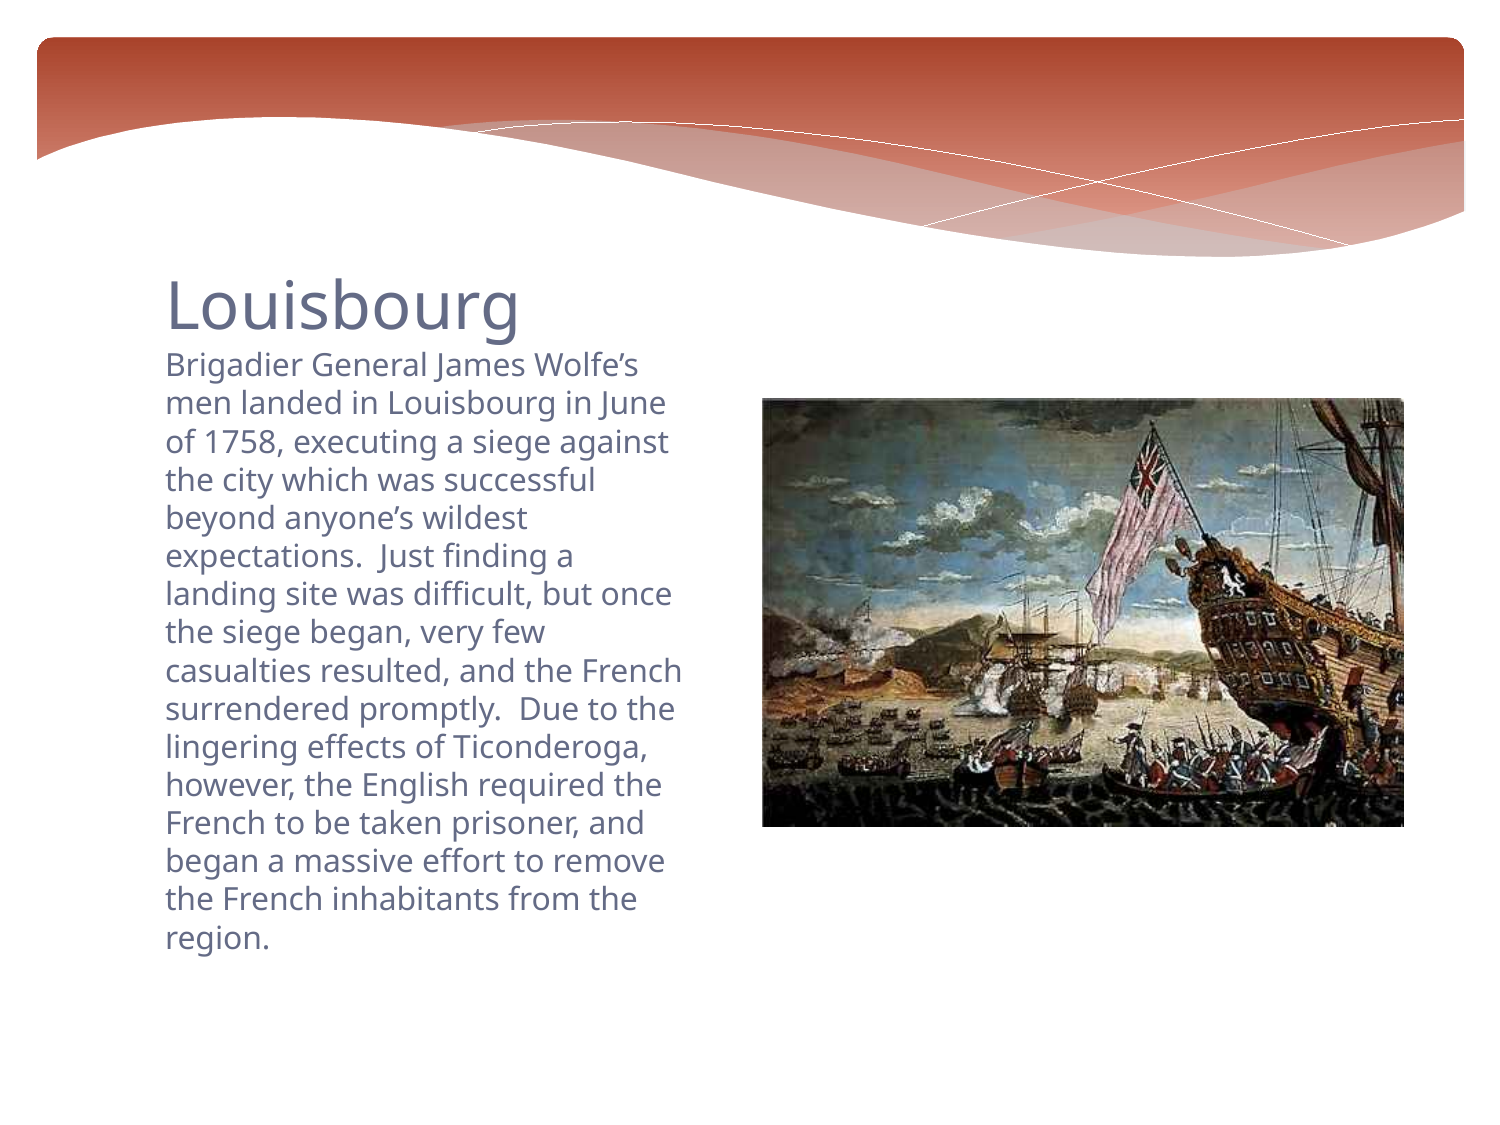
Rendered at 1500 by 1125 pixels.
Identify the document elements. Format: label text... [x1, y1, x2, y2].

title Louisbourg [150, 237, 700, 350]
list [762, 398, 1404, 827]
list Brigadier General James Wolfe’s men landed in Louisbourg in June of 1758, executing a siege against the city which was successful beyond anyone’s wildest expectations. Just finding a landing site was difficult, but once the siege began, very few casualties resulted, and the French surrendered promptly. Due to the lingering effects of Ticonderoga, however, the English required the French to be taken prisoner, and began a massive effort to remove the French inhabitants from the region. [150, 350, 700, 975]
